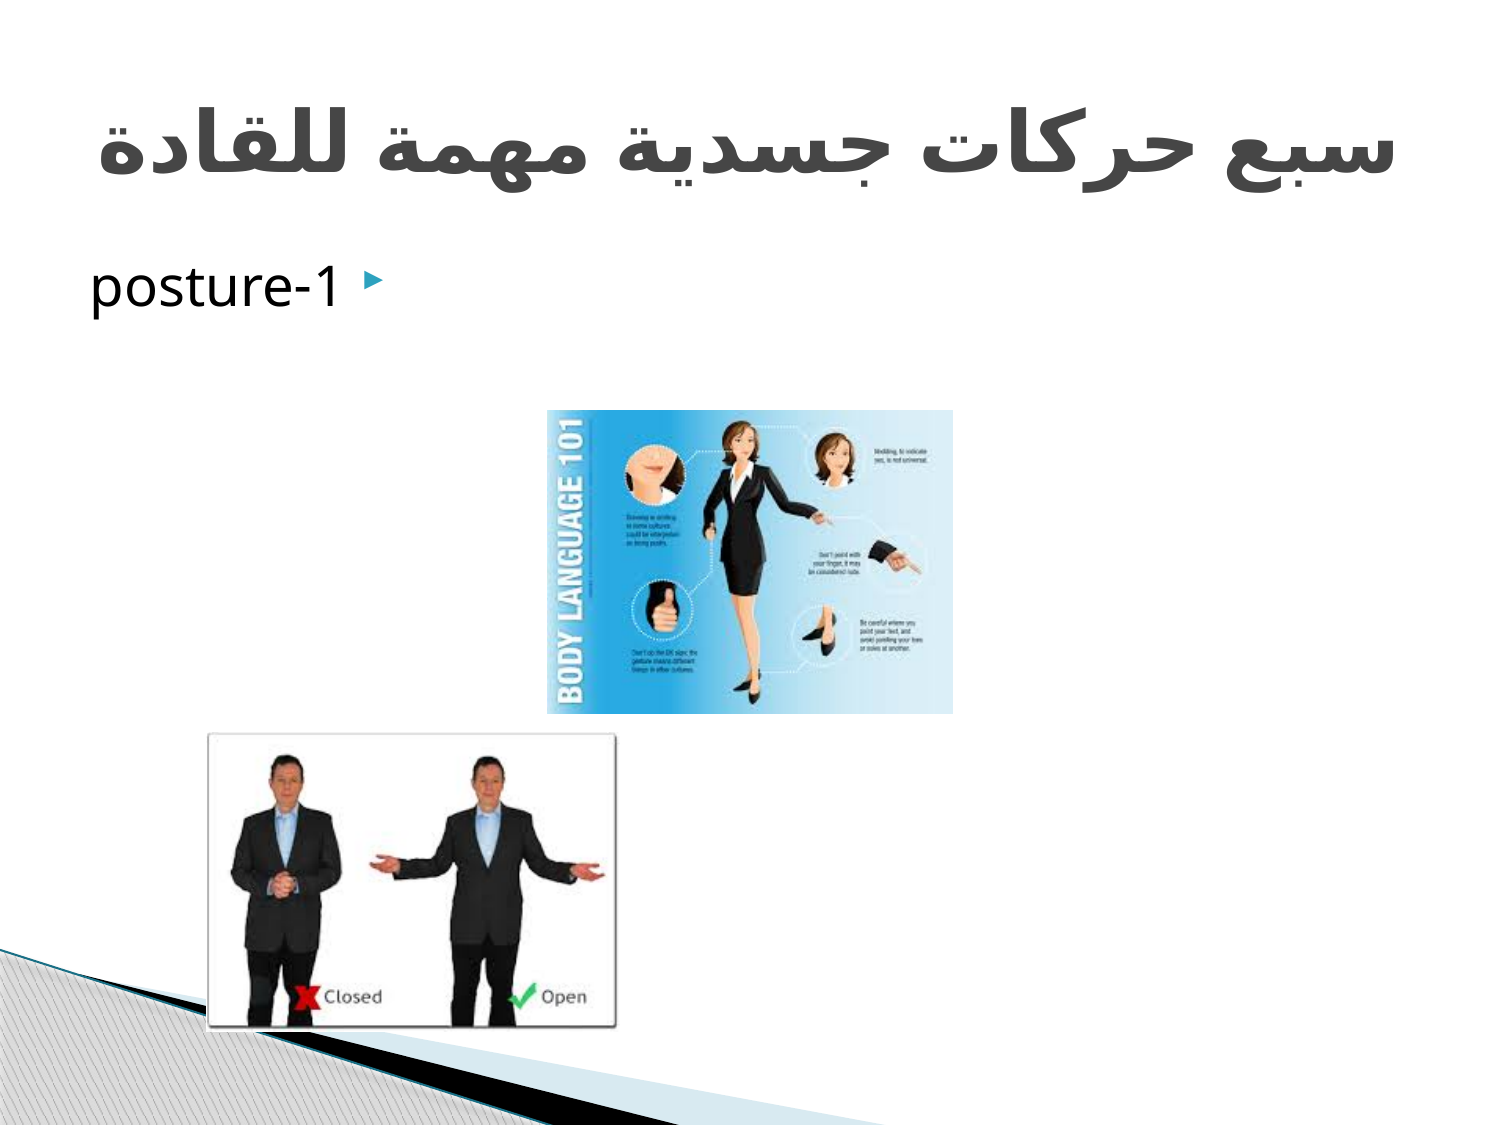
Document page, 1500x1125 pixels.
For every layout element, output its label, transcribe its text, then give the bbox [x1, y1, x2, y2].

picture [547, 410, 953, 715]
list 1-posture [75, 243, 1425, 986]
title سبع حركات جسدية مهمة للقادة [75, 45, 1425, 233]
picture [206, 732, 620, 1032]
